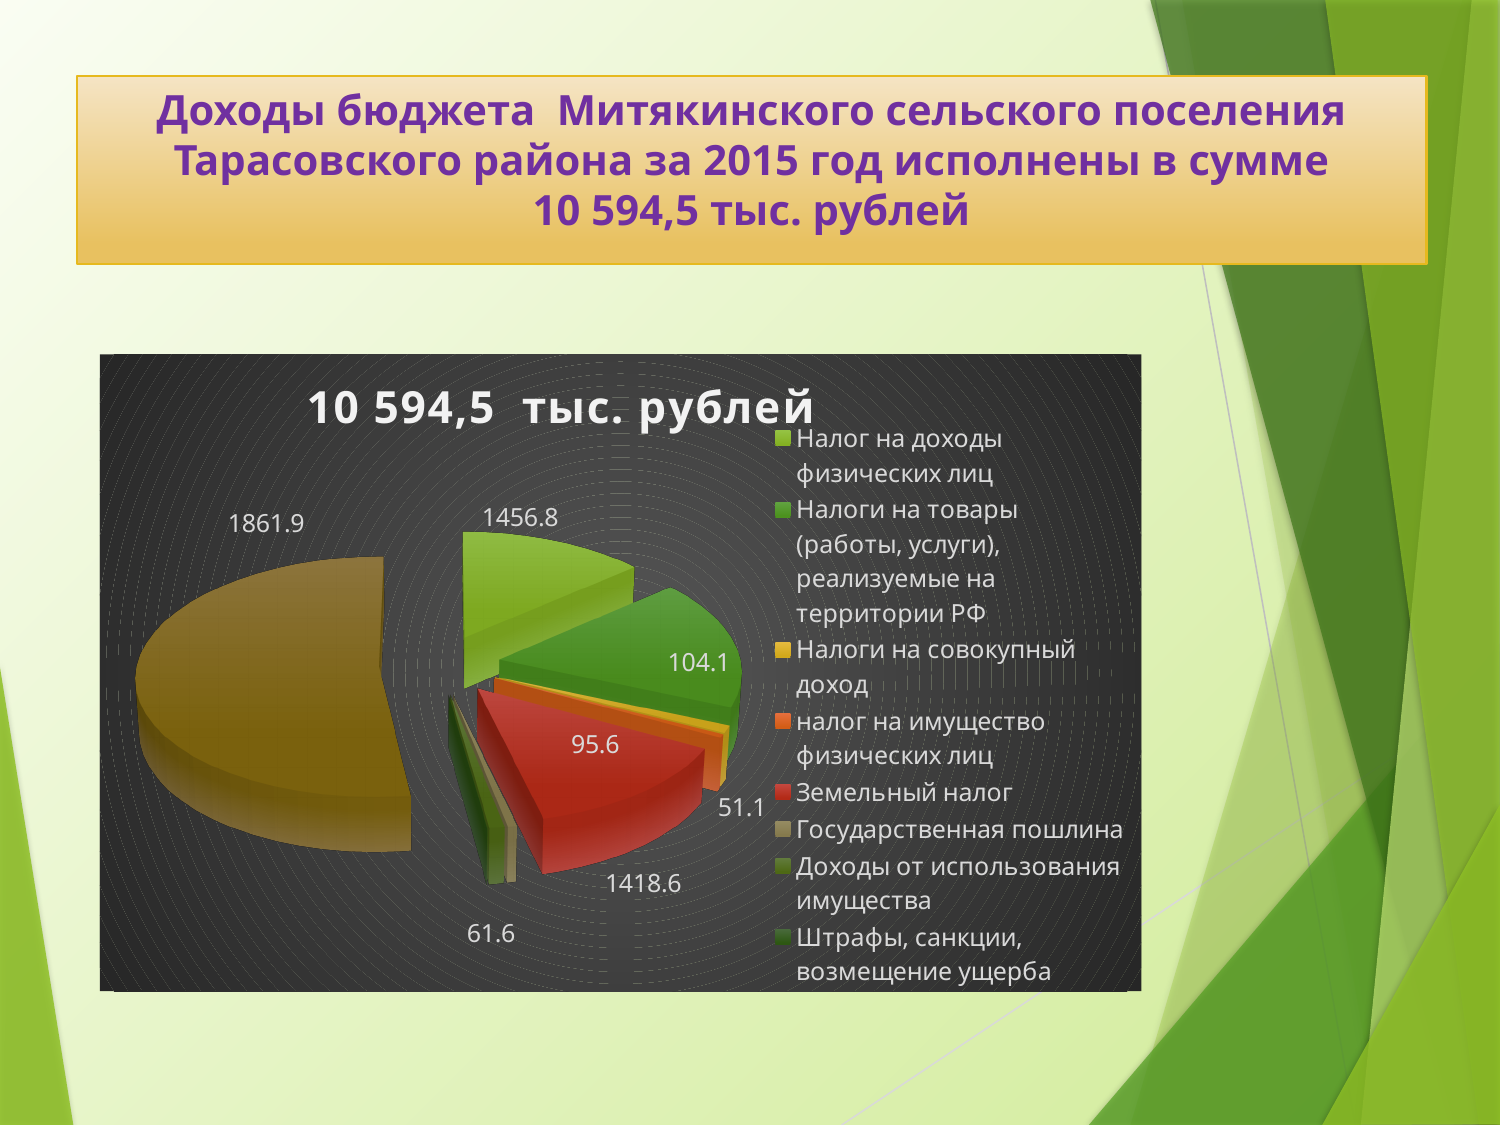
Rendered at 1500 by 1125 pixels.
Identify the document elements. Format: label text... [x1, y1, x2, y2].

title Доходы бюджета Митякинского сельского поселения Тарасовского района за 2015 год исполнены в сумме 10 594,5 тыс. рублей [76, 75, 1428, 265]
chart [99, 353, 1142, 992]
